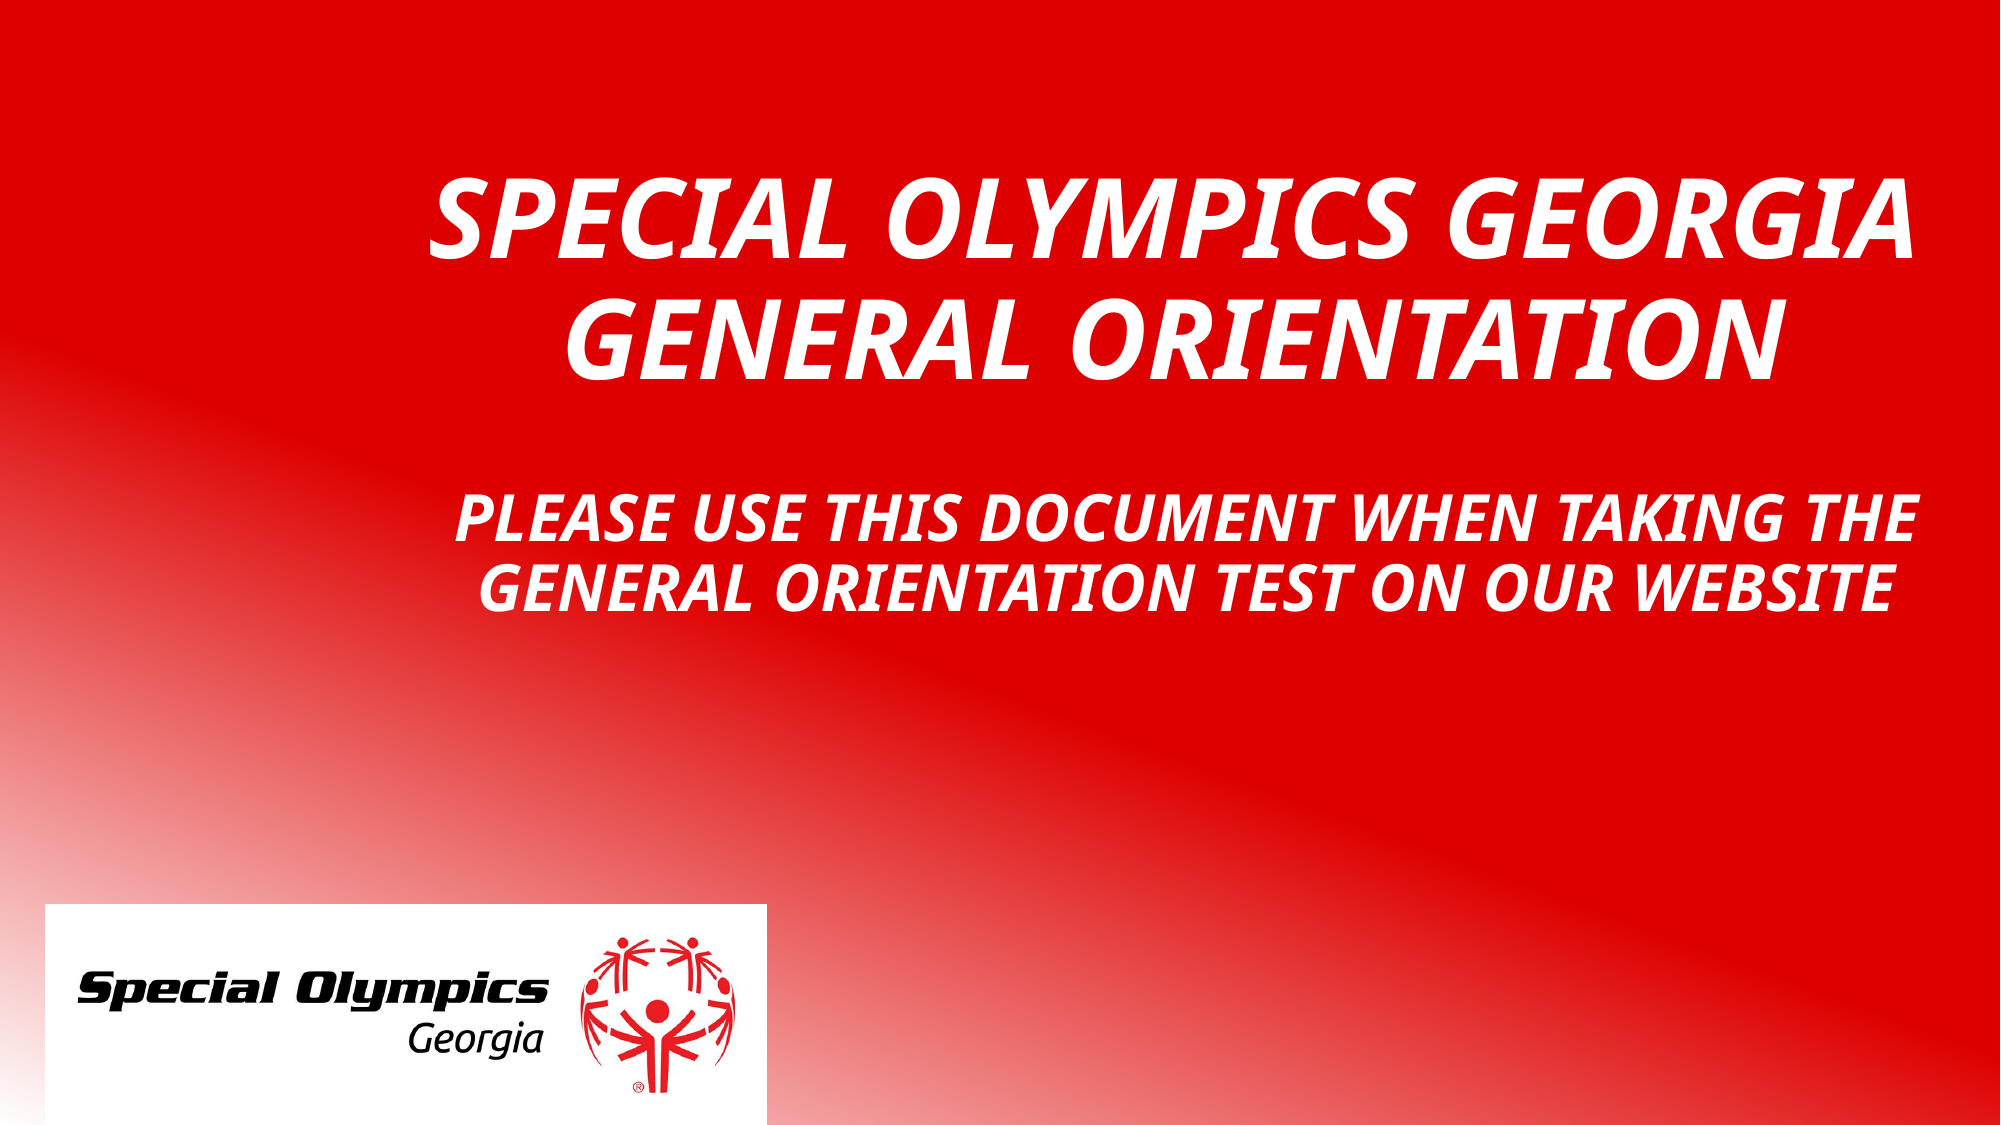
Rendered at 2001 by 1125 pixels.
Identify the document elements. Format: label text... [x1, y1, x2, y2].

subtitle PLEASE USE THIS DOCUMENT WHEN TAKING THE GENERAL ORIENTATION TEST ON OUR WEBSITE [431, 477, 1943, 697]
title SPECIAL OLYMPICS GEORGIA GENERAL ORIENTATION [405, 39, 1943, 411]
picture [44, 904, 767, 1125]
